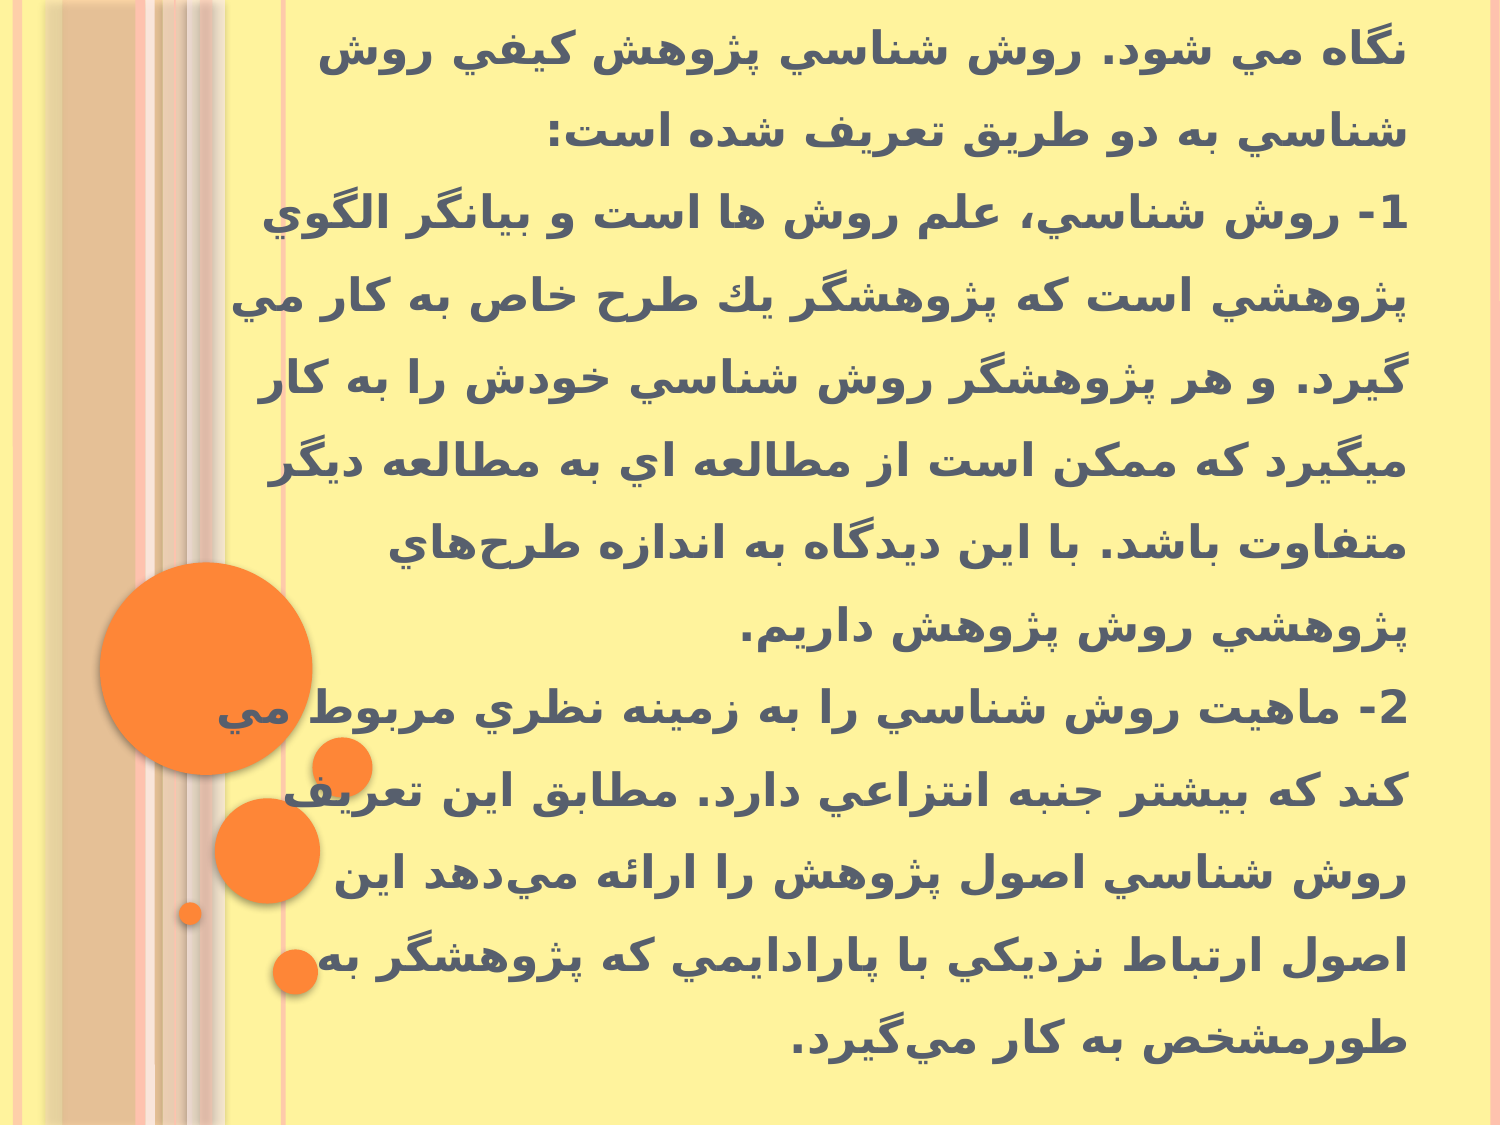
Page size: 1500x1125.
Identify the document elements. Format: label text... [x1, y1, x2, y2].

title 3. تبيين پاراديم انتقادي از ماهيت علم دررويكرد انتقادي، از يك ديدگاه ما بين ديدگاه پوزيتيويسم و علوم اجتماعي تفسيري به ماهيت علم نگاه مي شود. روش شناسي پژوهش كيفي روش شناسي به دو طريق تعريف شده است: 1- روش شناسي، علم روش ها است و بيانگر الگوي پژوهشي است كه پژوهشگر يك طرح خاص به كار مي گيرد. و هر پژوهشگر روش شناسي خودش را به كار ميگيرد كه ممكن است از مطالعه اي به مطالعه ديگر متفاوت باشد. با اين ديدگاه به اندازه طرح‌هاي پژوهشي روش پژوهش داريم. 2- ماهيت روش شناسي را به زمينه نظري مربوط مي كند كه بيشتر جنبه انتزاعي دارد. مطابق اين تعريف روش شناسي اصول پژوهش را ارائه مي‌دهد اين اصول ارتباط نزديكي با پارادايمي كه پژوهشگر به طورمشخص به كار مي‌گيرد. [187, 137, 1425, 1125]
